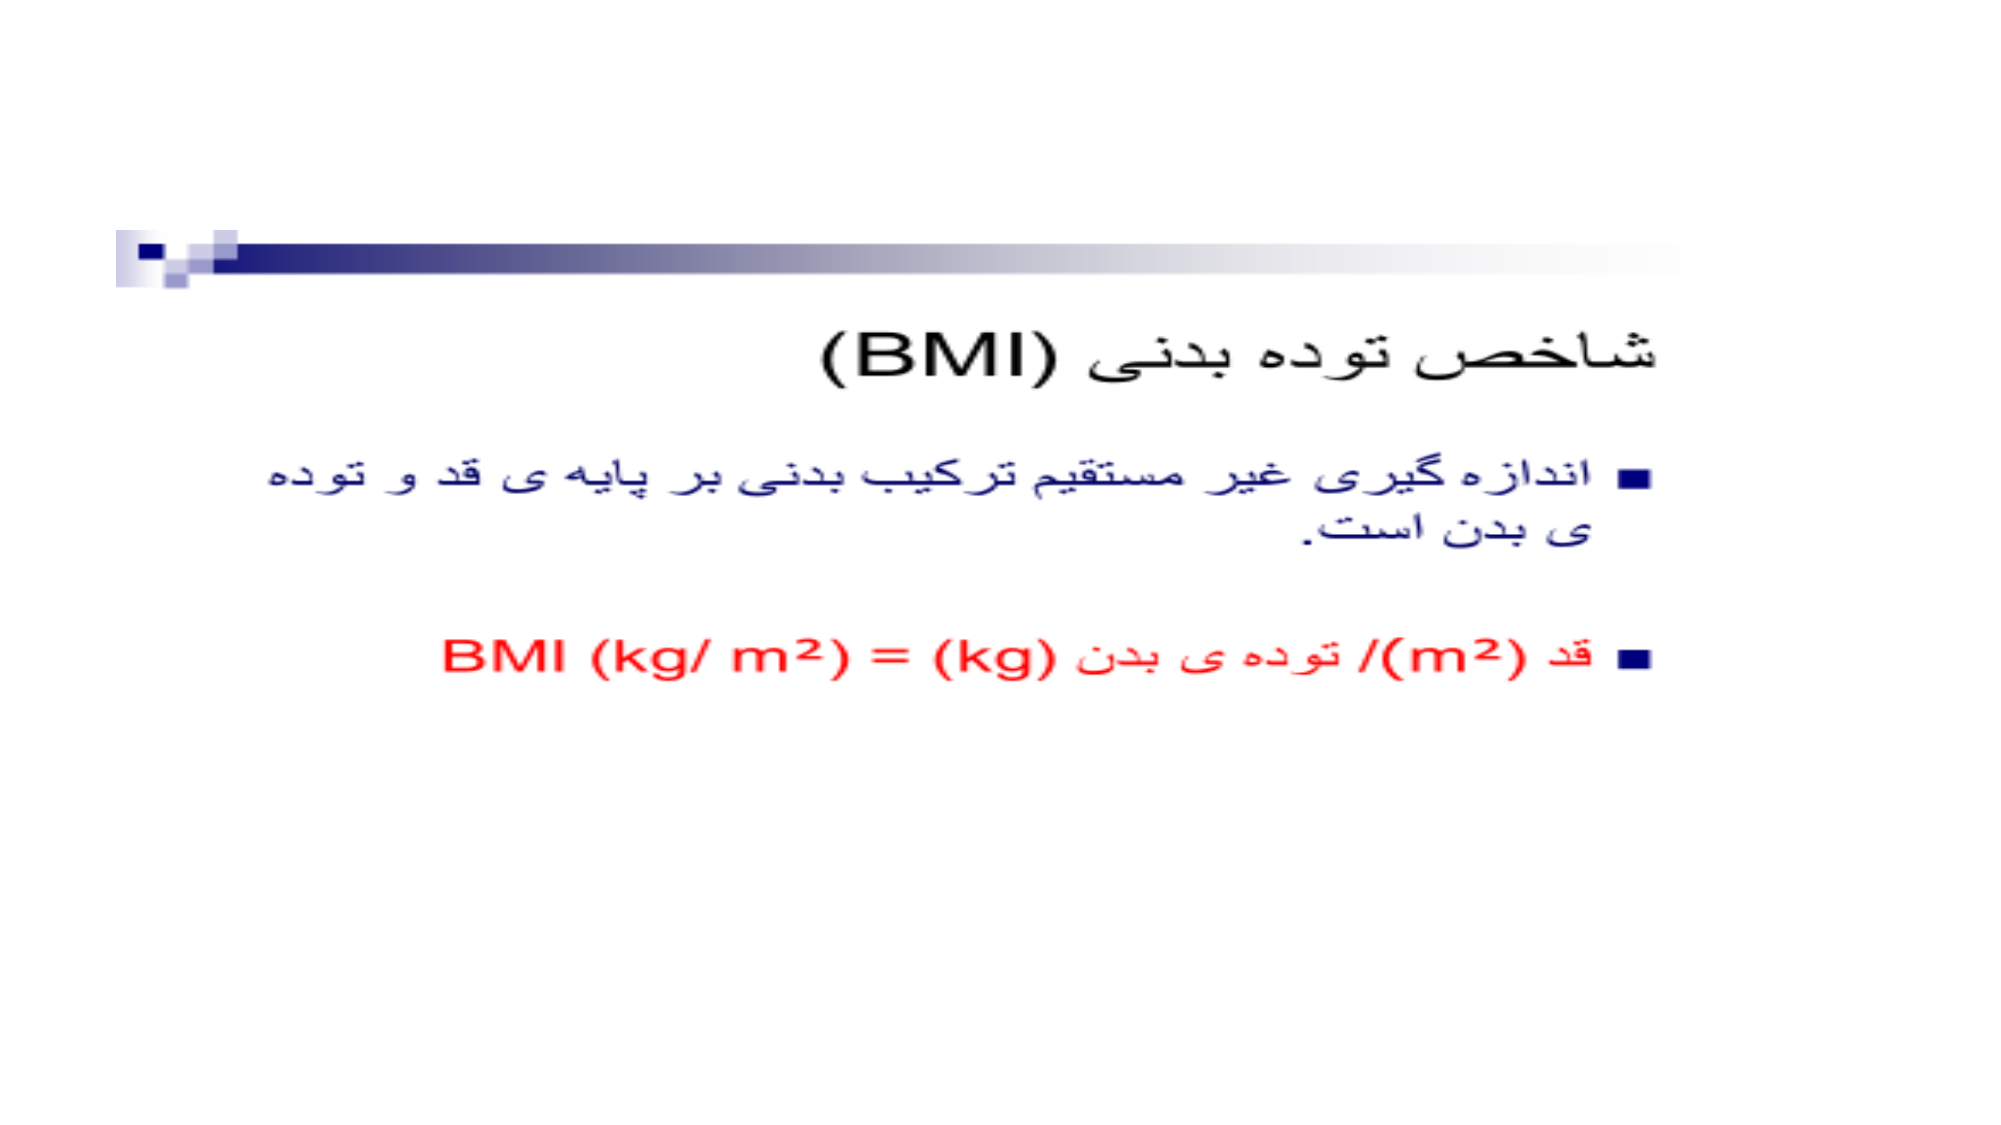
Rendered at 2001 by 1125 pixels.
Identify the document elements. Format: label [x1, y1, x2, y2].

picture [116, 230, 1752, 972]
